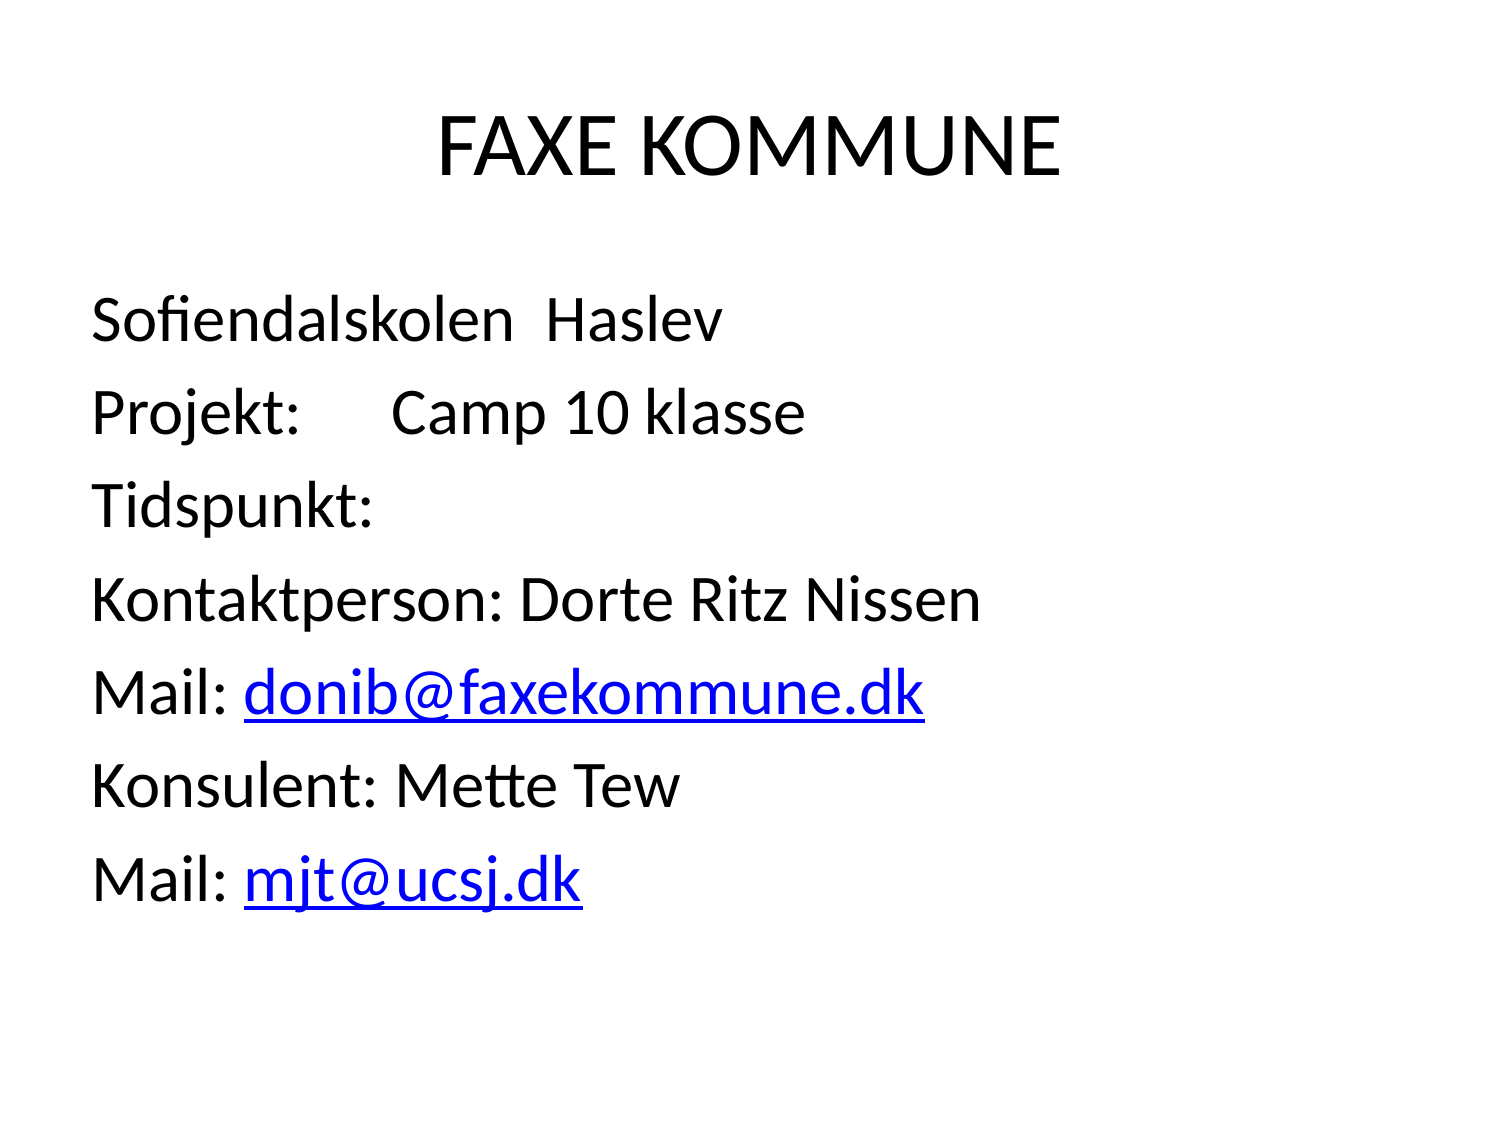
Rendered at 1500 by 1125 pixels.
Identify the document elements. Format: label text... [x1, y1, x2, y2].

title FAXE KOMMUNE [75, 45, 1425, 233]
list Sofiendalskolen Haslev Projekt: Camp 10 klasse Tidspunkt: Kontaktperson: Dorte Ritz Nissen Mail: donib@faxekommune.dk Konsulent: Mette Tew Mail: mjt@ucsj.dk [76, 267, 1427, 1010]
